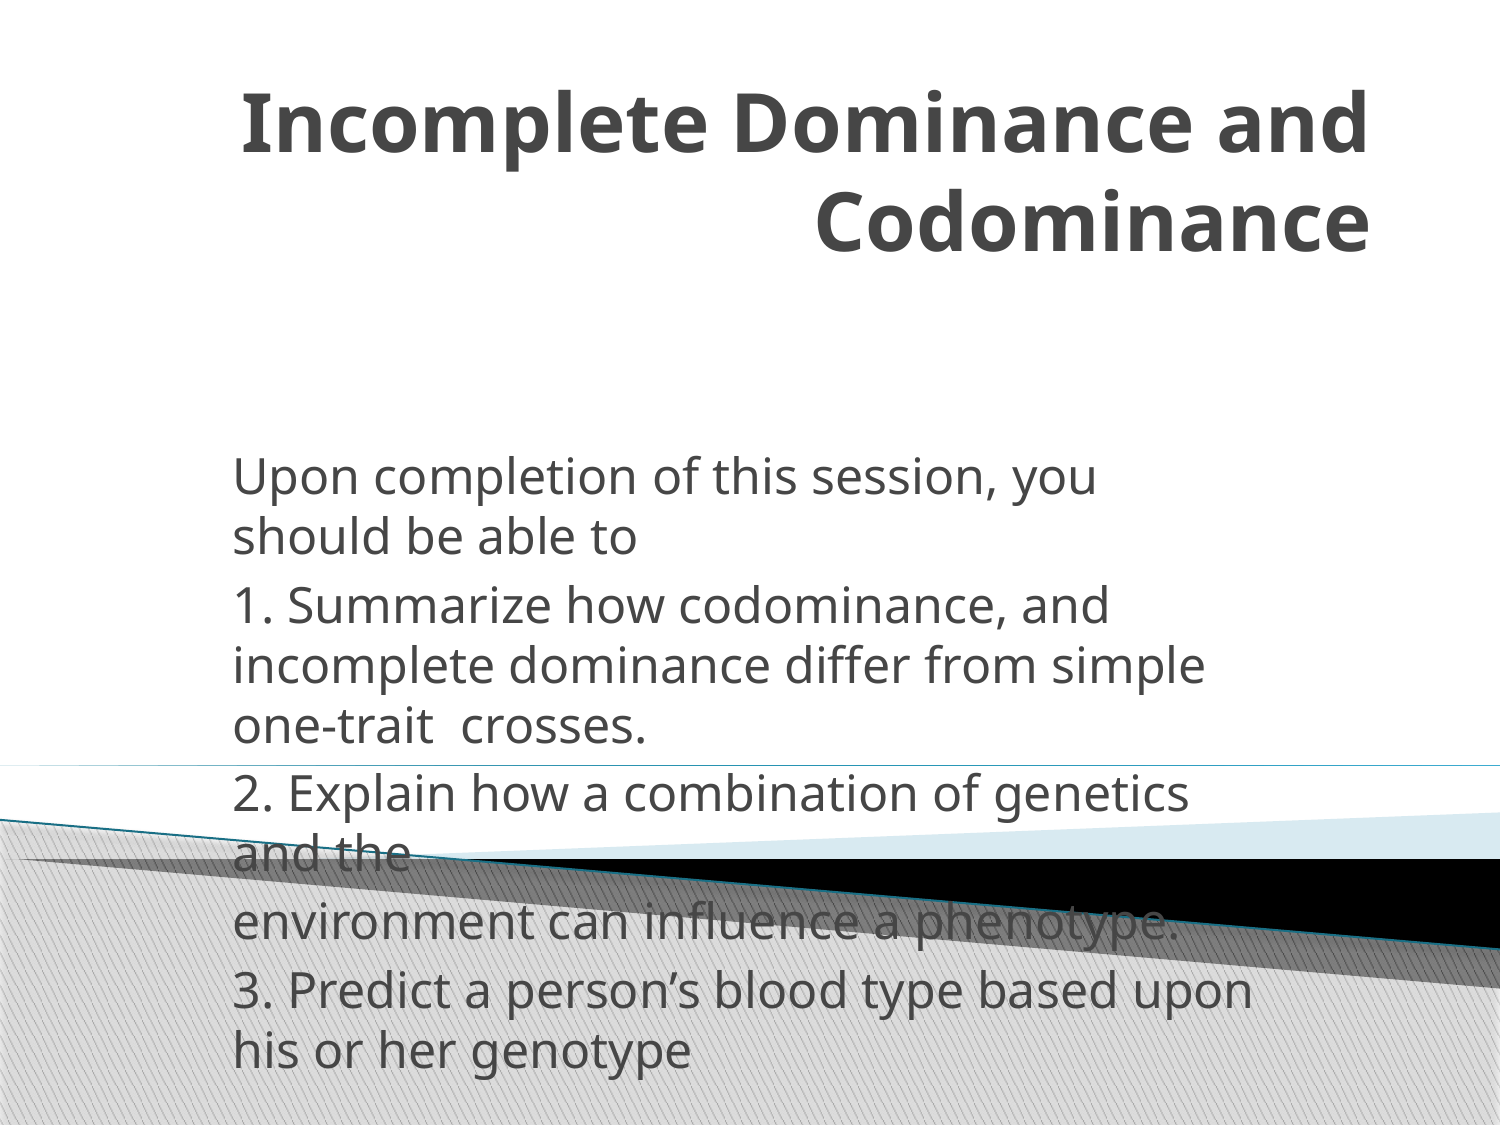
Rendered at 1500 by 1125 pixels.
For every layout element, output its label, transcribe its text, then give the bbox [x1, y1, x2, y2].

subtitle Upon completion of this session, you should be able to 1. Summarize how codominance, and incomplete dominance differ from simple one-trait crosses. 2. Explain how a combination of genetics and the environment can influence a phenotype. 3. Predict a person’s blood type based upon his or her genotype [225, 437, 1275, 1038]
picture [5, 859, 225, 878]
title Incomplete Dominance and Codominance [112, 62, 1388, 275]
picture [1275, 932, 1500, 989]
